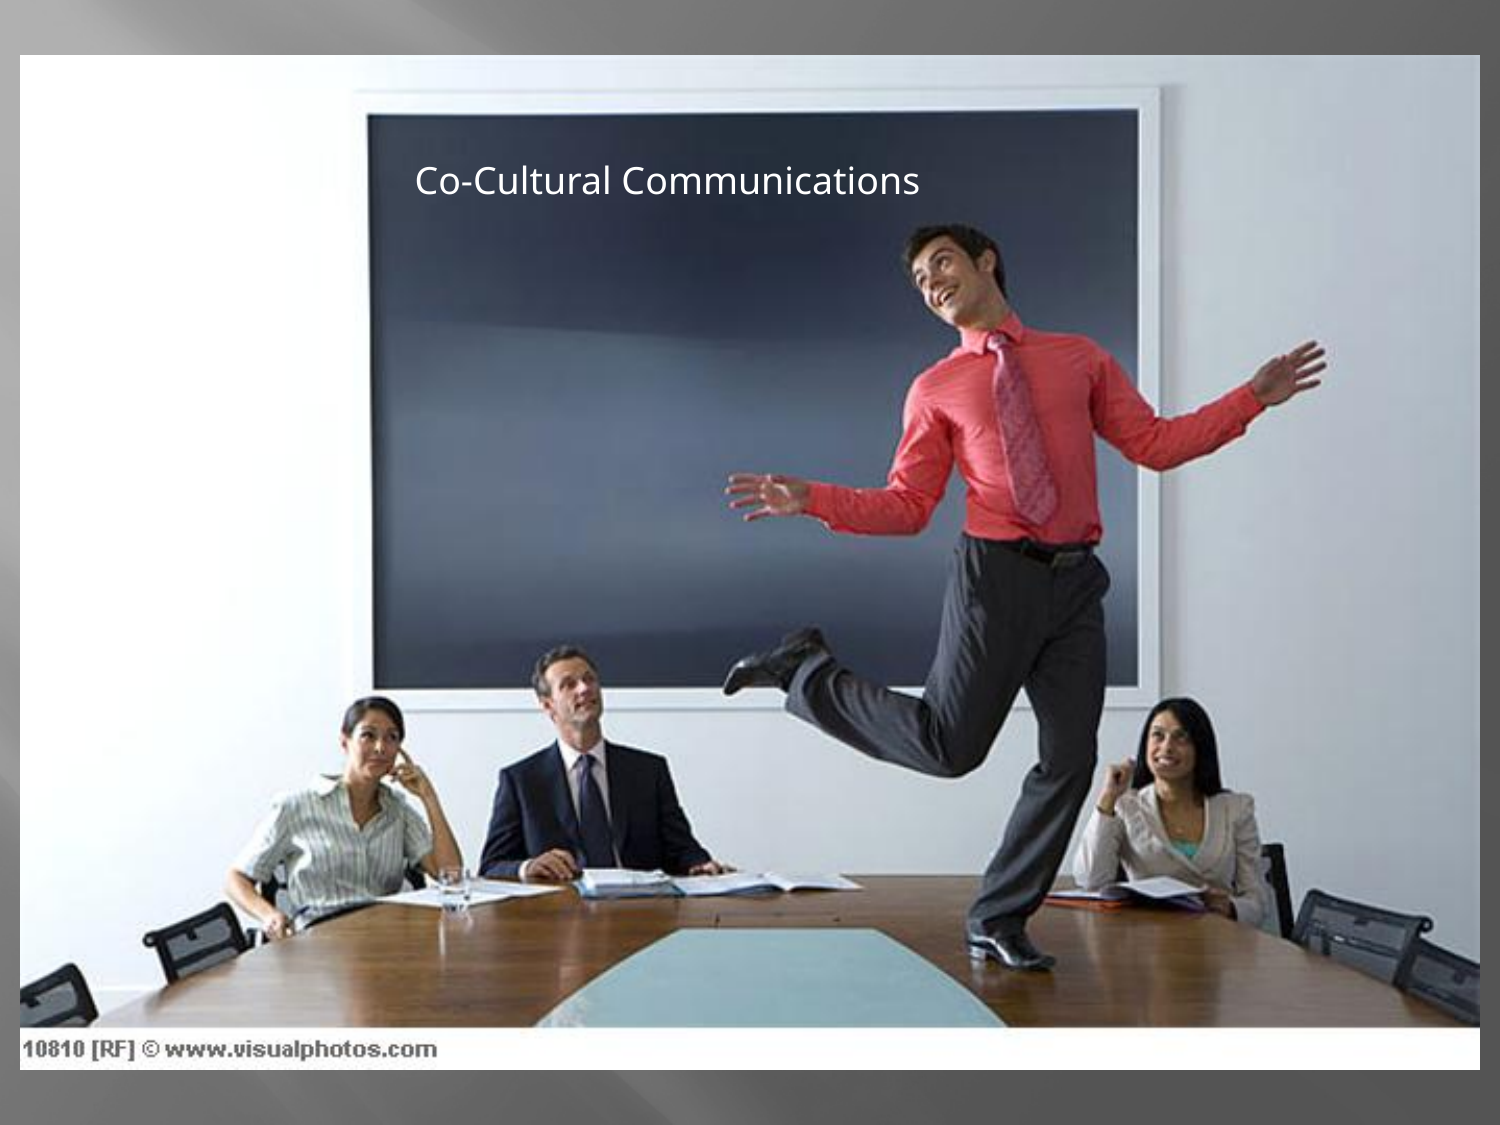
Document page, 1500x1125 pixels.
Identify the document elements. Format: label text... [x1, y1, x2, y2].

title Co-Cultural Communication [75, 45, 1425, 54]
picture [20, 54, 1480, 1070]
